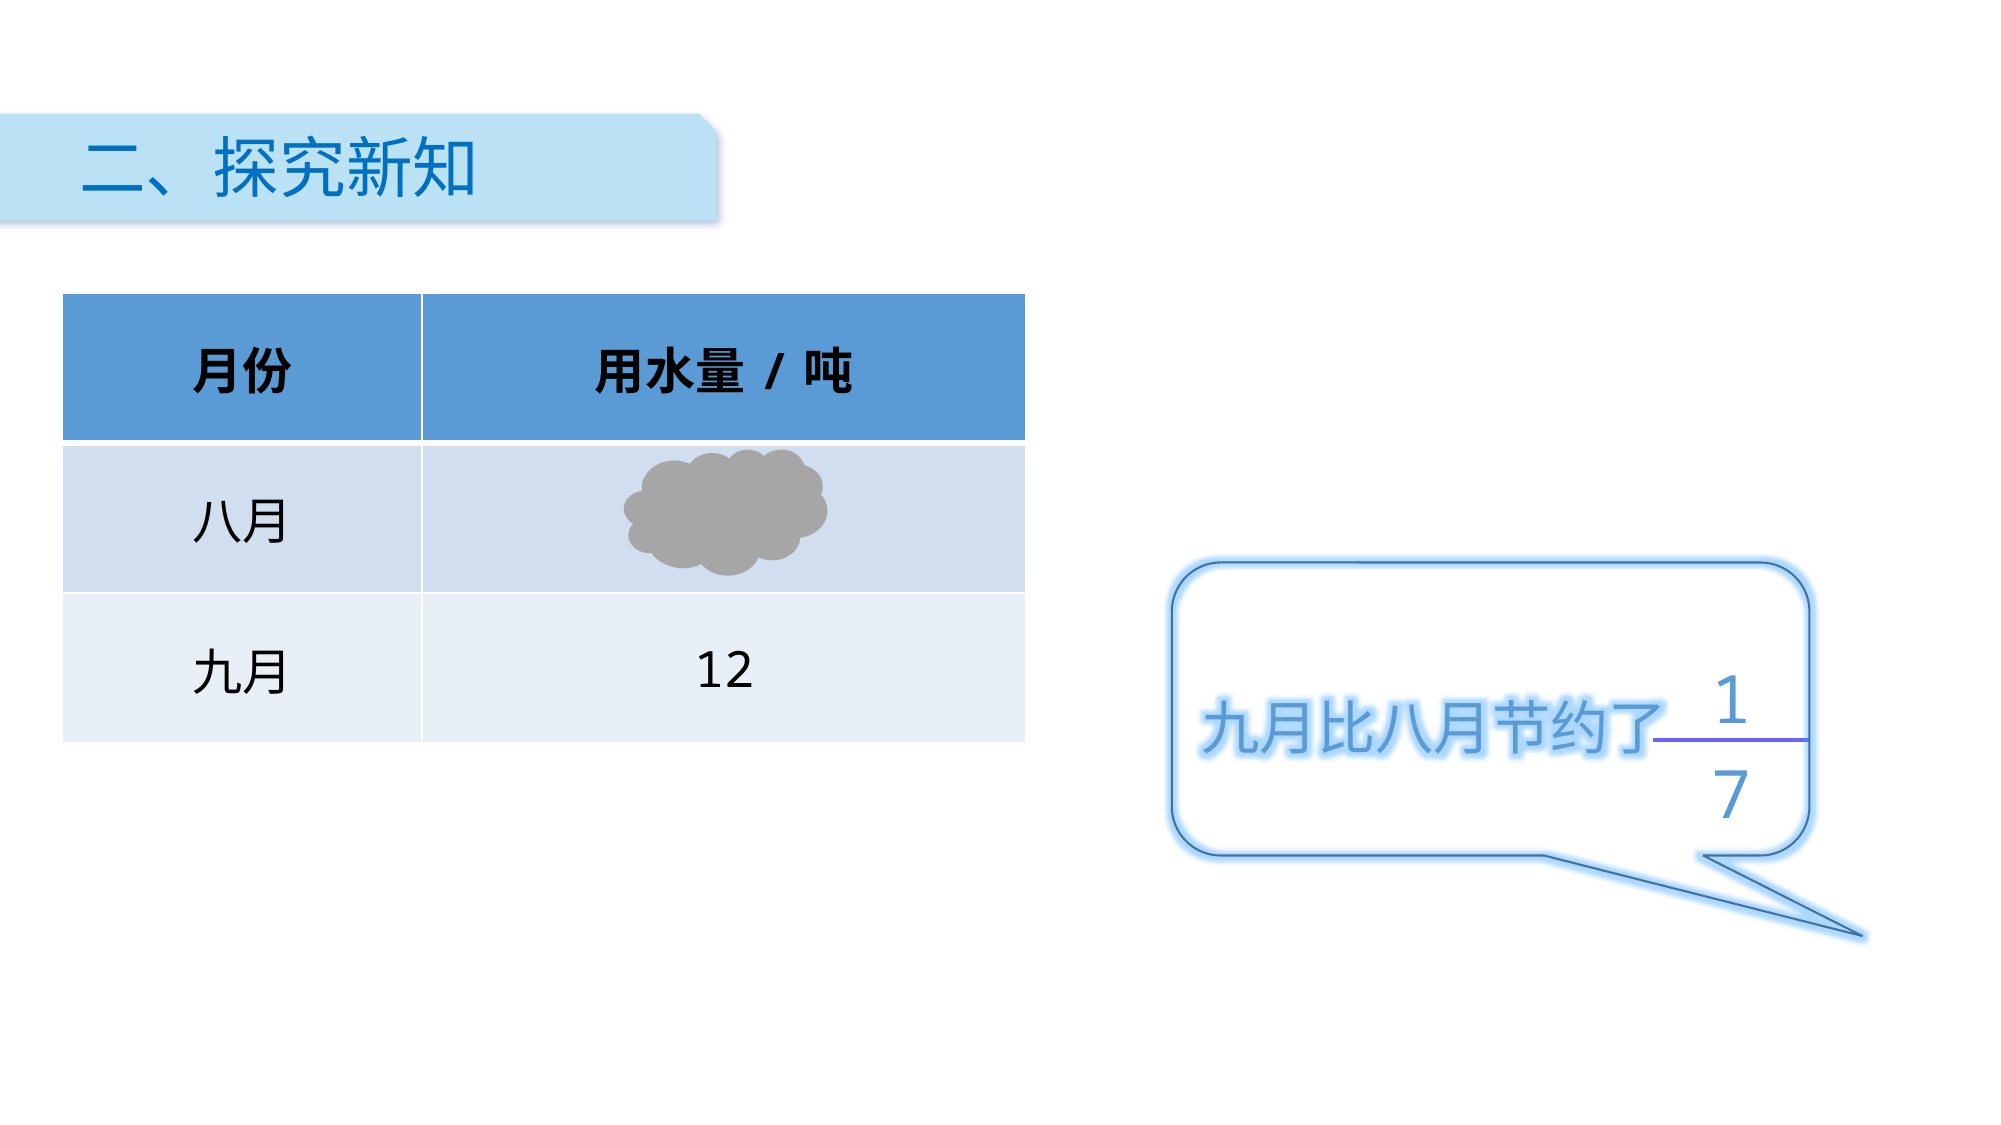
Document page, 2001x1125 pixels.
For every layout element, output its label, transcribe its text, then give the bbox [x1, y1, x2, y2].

table_header 月份 [63, 294, 421, 440]
text_box 九月比八月节约了 [1170, 561, 1864, 938]
text_box [623, 449, 828, 576]
table_cell 八月 [63, 446, 421, 592]
text_box [0, 112, 718, 222]
table_cell 九月 [63, 594, 421, 742]
table_cell 12 [423, 594, 1025, 742]
text_box 二、探究新知 [64, 118, 495, 214]
table_cell [423, 446, 1025, 592]
text_box ＝ [1803, 822, 1809, 835]
table_header 用水量/吨 [423, 294, 1025, 440]
